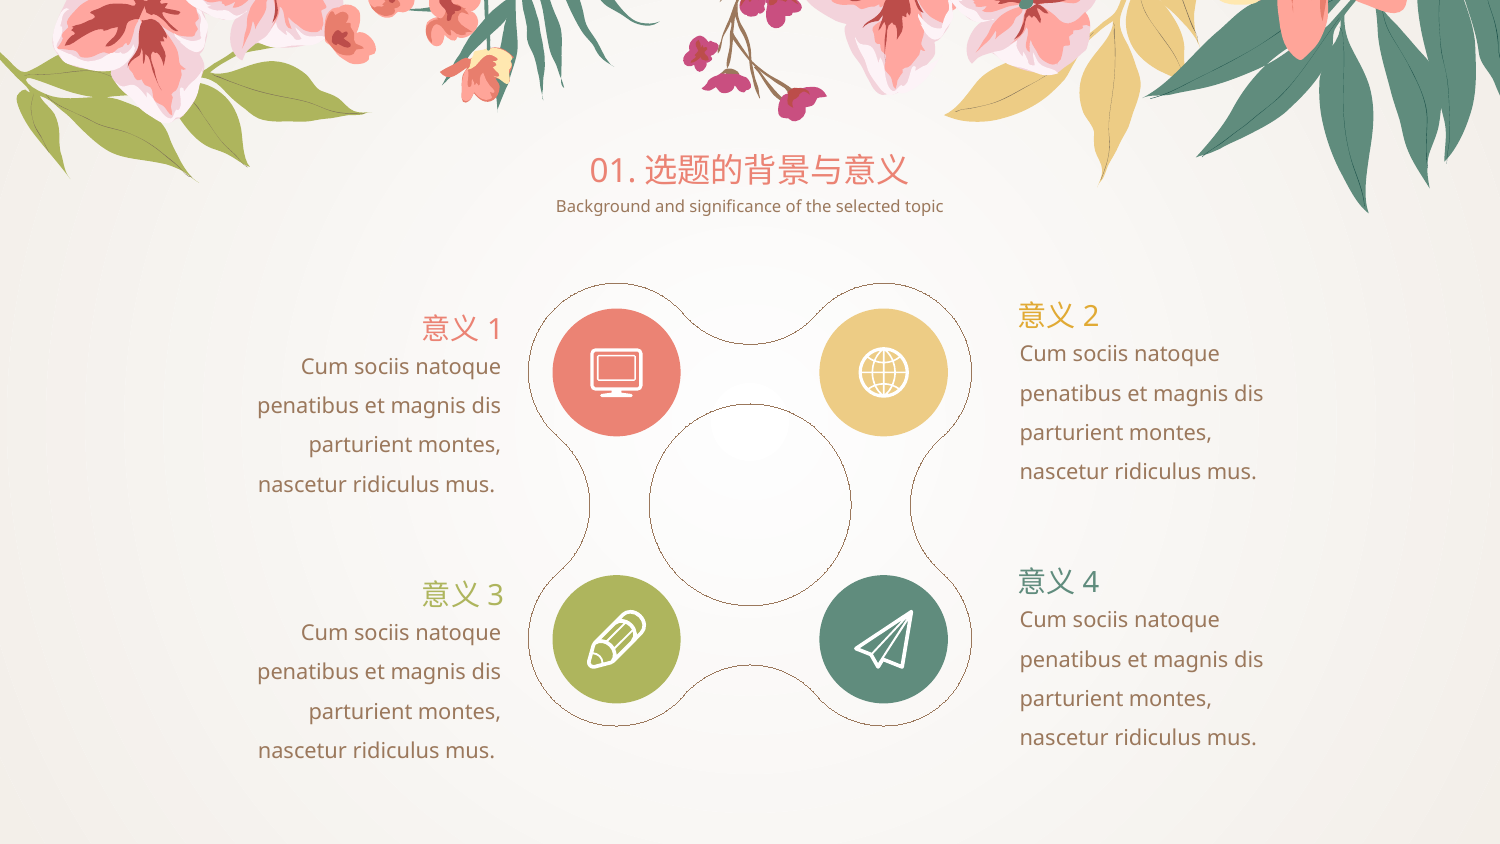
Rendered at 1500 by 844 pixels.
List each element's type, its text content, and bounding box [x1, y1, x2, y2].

text_box [854, 609, 914, 669]
text_box 意义1 [406, 302, 519, 353]
text_box Cum sociis natoque penatibus et magnis dis parturient montes, nascetur ridiculus mus. [200, 332, 517, 505]
text_box 意义4 [1002, 556, 1115, 606]
text_box Background and significance of the selected topic [541, 188, 959, 224]
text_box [590, 348, 643, 398]
text_box Cum sociis natoque penatibus et magnis dis parturient montes, nascetur ridiculus mus. [1004, 319, 1322, 492]
text_box [819, 575, 948, 704]
text_box 意义3 [407, 568, 519, 619]
text_box Cum sociis natoque penatibus et magnis dis parturient montes, nascetur ridiculus mus. [200, 598, 517, 771]
text_box [552, 308, 681, 437]
text_box [858, 347, 909, 398]
text_box [819, 308, 948, 437]
text_box [587, 609, 647, 669]
text_box 01.选题的背景与意义 [574, 142, 926, 188]
text_box 意义2 [1002, 289, 1115, 340]
text_box [552, 575, 681, 704]
text_box [528, 283, 972, 727]
text_box Cum sociis natoque penatibus et magnis dis parturient montes, nascetur ridiculus mus. [1004, 585, 1322, 758]
